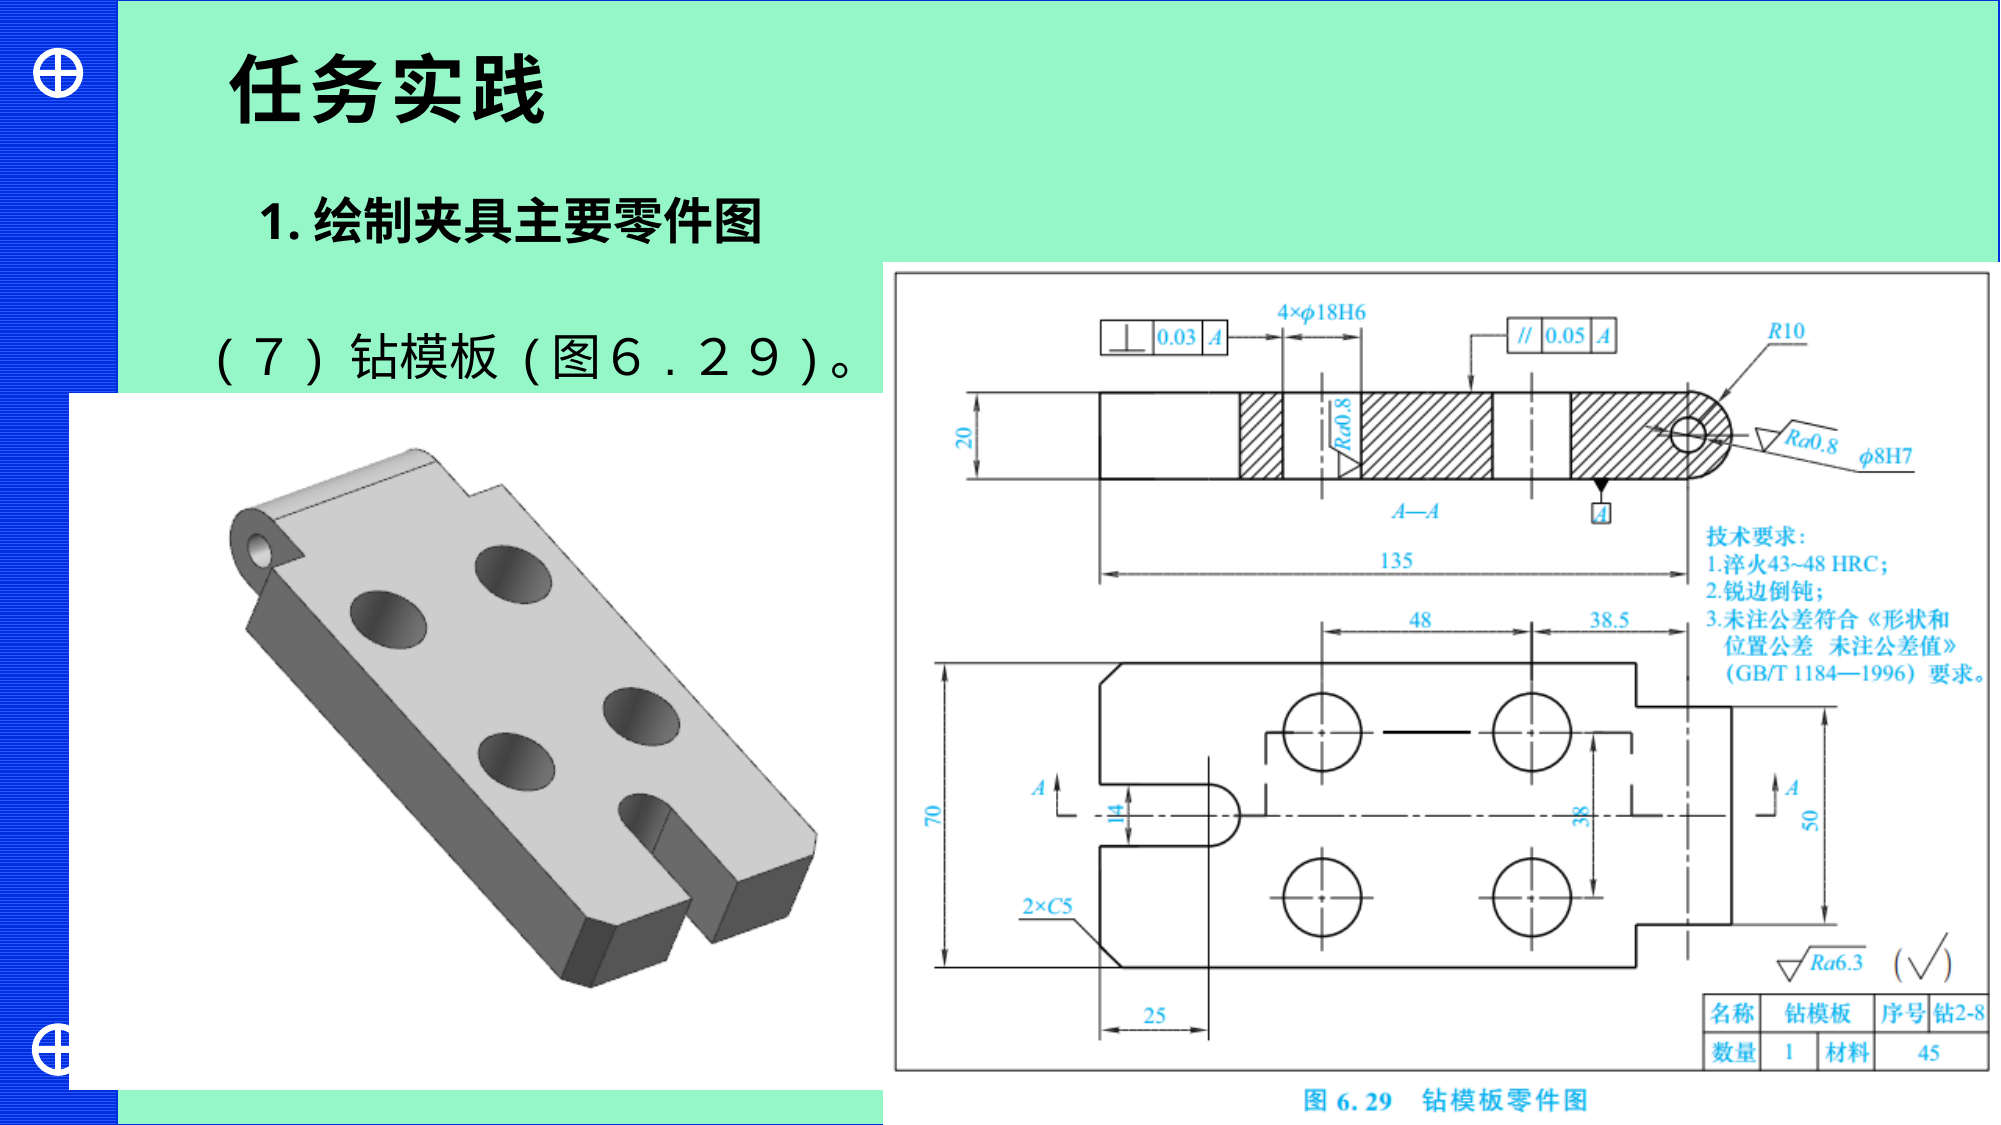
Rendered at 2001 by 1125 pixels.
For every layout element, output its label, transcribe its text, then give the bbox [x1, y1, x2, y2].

text_box 1.绘制夹具主要零件图 [243, 182, 1244, 258]
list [69, 393, 883, 1090]
picture [883, 262, 2000, 1125]
text_box 任务实践 [126, 18, 1414, 140]
text_box (７) 钻模板 (图６.２９)。 [126, 287, 883, 393]
